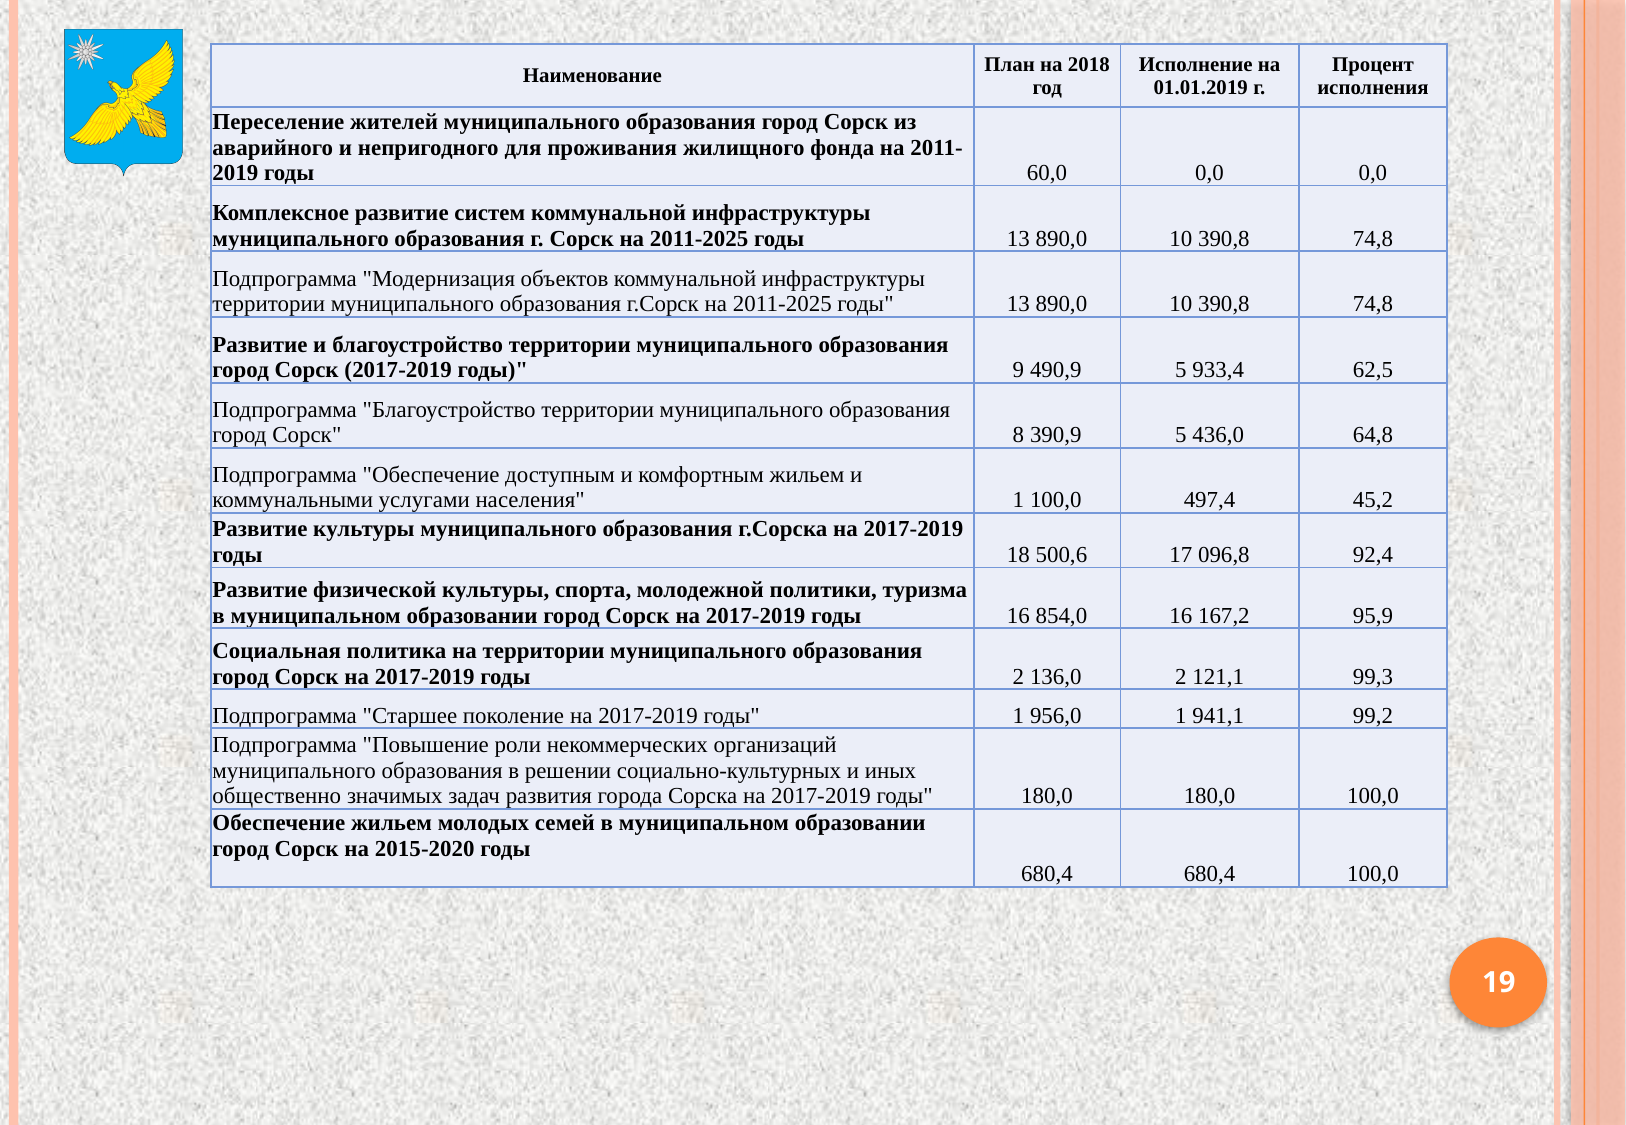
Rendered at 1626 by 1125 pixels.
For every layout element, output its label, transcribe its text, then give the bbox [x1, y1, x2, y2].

table_cell 17 096,8 [1121, 514, 1298, 567]
table_cell 16 167,2 [1121, 568, 1298, 627]
table_cell 100,0 [1300, 810, 1446, 886]
picture [0, 0, 8, 1125]
table_cell 13 890,0 [975, 186, 1120, 250]
table_cell Социальная политика на территории муниципального образования город Сорск на 2017-2019 годы [212, 629, 973, 688]
table_cell 2 121,1 [1121, 629, 1298, 688]
table_cell 497,4 [1121, 449, 1298, 512]
table_cell Подпрограмма "Повышение роли некоммерческих организаций муниципального образования в решении социально-культурных и иных общественно значимых задач развития города Сорска на 2017-2019 годы" [212, 729, 973, 808]
table_cell 680,4 [975, 810, 1120, 886]
table_cell 10 390,8 [1121, 252, 1298, 316]
table_cell 100,0 [1300, 729, 1446, 808]
table_cell 16 854,0 [975, 568, 1120, 627]
table_cell 1 956,0 [975, 690, 1120, 727]
table_cell Комплексное развитие систем коммунальной инфраструктуры муниципального образования г. Сорск на 2011-2025 годы [212, 186, 973, 250]
picture [1561, 0, 1570, 1125]
table_header Наименование [212, 45, 973, 106]
table_cell 680,4 [1121, 810, 1298, 886]
table_cell Подпрограмма "Обеспечение доступным и комфортным жильем и коммунальными услугами населения" [212, 449, 973, 512]
table_header Процент исполнения [1300, 45, 1446, 106]
table_cell 1 100,0 [975, 449, 1120, 512]
table_cell Подпрограмма "Модернизация объектов коммунальной инфраструктуры территории муниципального образования г.Сорск на 2011-2025 годы" [212, 252, 973, 316]
table_cell 18 500,6 [975, 514, 1120, 567]
slide_number 19 [1444, 940, 1553, 1027]
table_cell 180,0 [1121, 729, 1298, 808]
table_cell Подпрограмма "Благоустройство территории муниципального образования город Сорск" [212, 384, 973, 447]
table_cell 64,8 [1300, 384, 1446, 447]
table_cell 1 941,1 [1121, 690, 1298, 727]
picture [19, 0, 1554, 1125]
table_cell 5 436,0 [1121, 384, 1298, 447]
table_cell Обеспечение жильем молодых семей в муниципальном образовании город Сорск на 2015-2020 годы [212, 810, 973, 886]
table_cell 92,4 [1300, 514, 1446, 567]
table_cell Подпрограмма "Старшее поколение на 2017-2019 годы" [212, 690, 973, 727]
table_cell 180,0 [975, 729, 1120, 808]
table_cell 8 390,9 [975, 384, 1120, 447]
table_cell 45,2 [1300, 449, 1446, 512]
table_header Исполнение на 01.01.2019 г. [1121, 45, 1298, 106]
table_cell 13 890,0 [975, 252, 1120, 316]
table_cell 74,8 [1300, 252, 1446, 316]
table_cell 2 136,0 [975, 629, 1120, 688]
table_cell Развитие физической культуры, спорта, молодежной политики, туризма в муниципальном образовании город Сорск на 2017-2019 годы [212, 568, 973, 627]
table_cell Развитие культуры муниципального образования г.Сорска на 2017-2019 годы [212, 514, 973, 567]
table_header План на 2018 год [975, 45, 1120, 106]
table_cell 99,2 [1300, 690, 1446, 727]
table_cell 95,9 [1300, 568, 1446, 627]
table_cell 10 390,8 [1121, 186, 1298, 250]
table_cell 0,0 [1121, 108, 1298, 185]
table_cell 60,0 [975, 108, 1120, 185]
table_cell 62,5 [1300, 318, 1446, 382]
table_cell 9 490,9 [975, 318, 1120, 382]
table_cell 99,3 [1300, 629, 1446, 688]
table_cell 5 933,4 [1121, 318, 1298, 382]
table_cell Развитие и благоустройство территории муниципального образования город Сорск (2017-2019 годы)" [212, 318, 973, 382]
table_cell Переселение жителей муниципального образования город Сорск из аварийного и непригодного для проживания жилищного фонда на 2011-2019 годы [212, 108, 973, 185]
table_cell 74,8 [1300, 186, 1446, 250]
table_cell 0,0 [1300, 108, 1446, 185]
